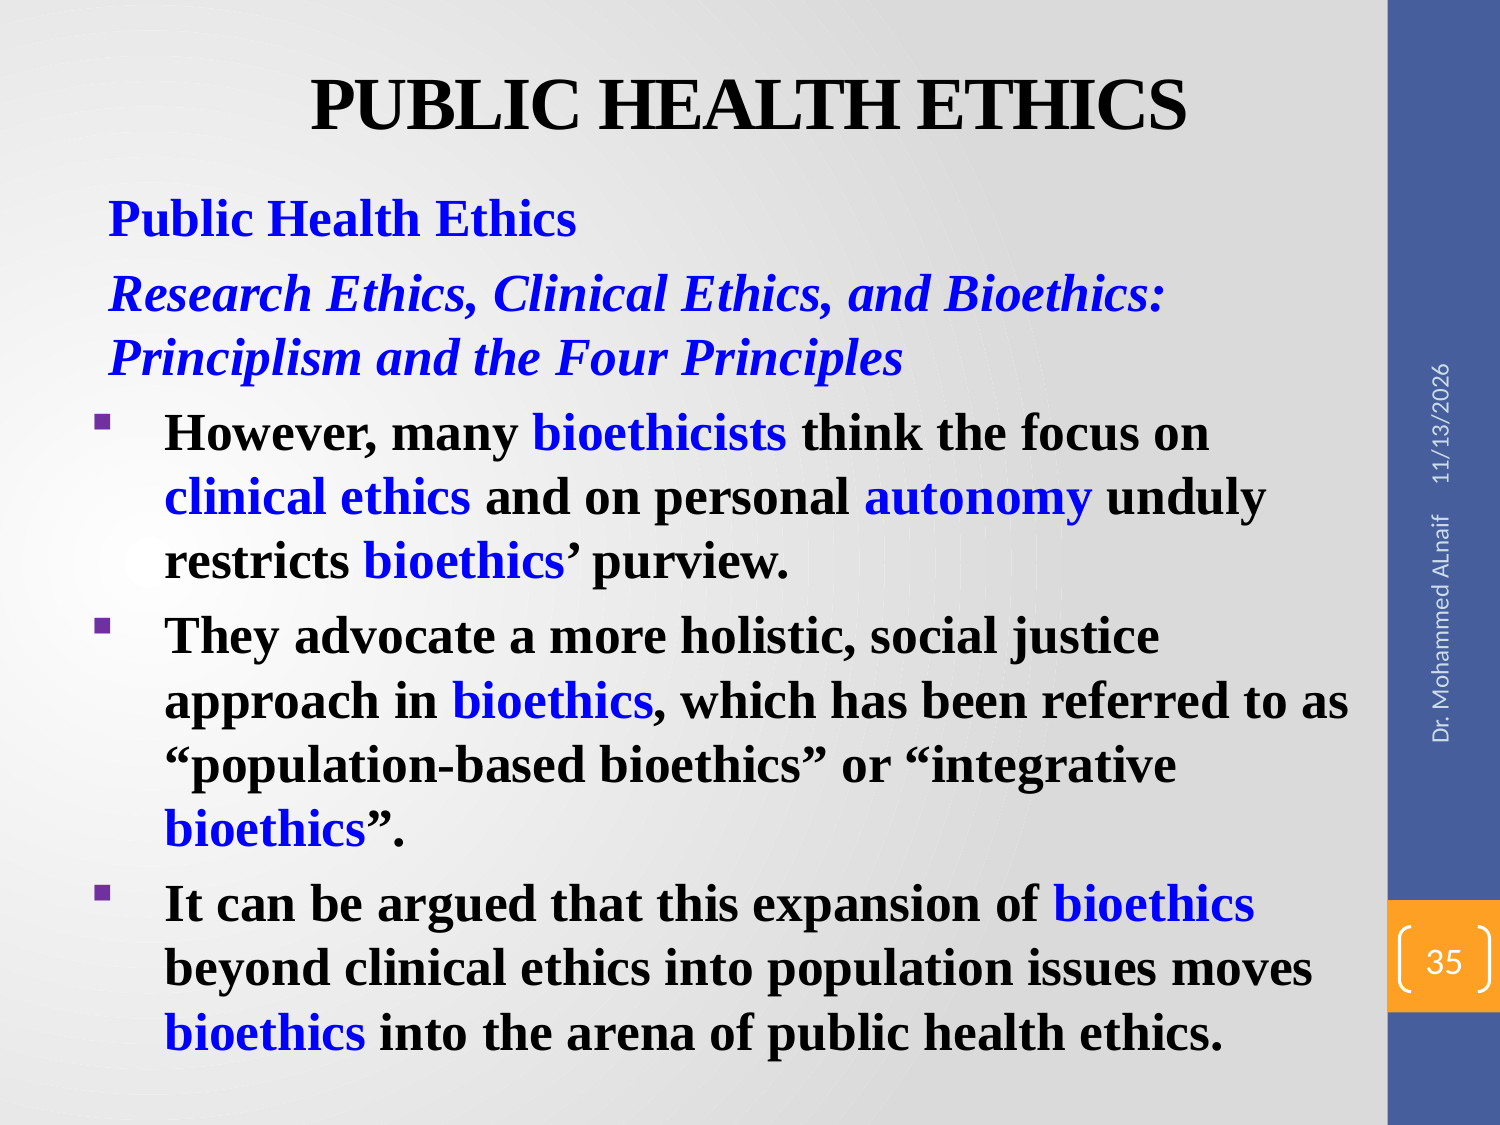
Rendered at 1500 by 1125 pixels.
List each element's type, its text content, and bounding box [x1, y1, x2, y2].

title PUBLIC HEALTH ETHICS [75, 37, 1425, 163]
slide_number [1408, 100, 1469, 500]
footer Dr. Mohammed ALnaif [1408, 500, 1469, 889]
slide_number 35 [1400, 925, 1492, 994]
list Public Health Ethics Research Ethics, Clinical Ethics, and Bioethics: Principlism and the Four Principles However, many bioethicists think the focus on clinical ethics and on personal autonomy unduly restricts bioethics’ purview. They advocate a more holistic, social justice approach in bioethics, which has been referred to as “population-based bioethics” or “integrative bioethics”. It can be argued that this expansion of bioethics beyond clinical ethics into population issues moves bioethics into the arena of public health ethics. [75, 174, 1400, 1075]
